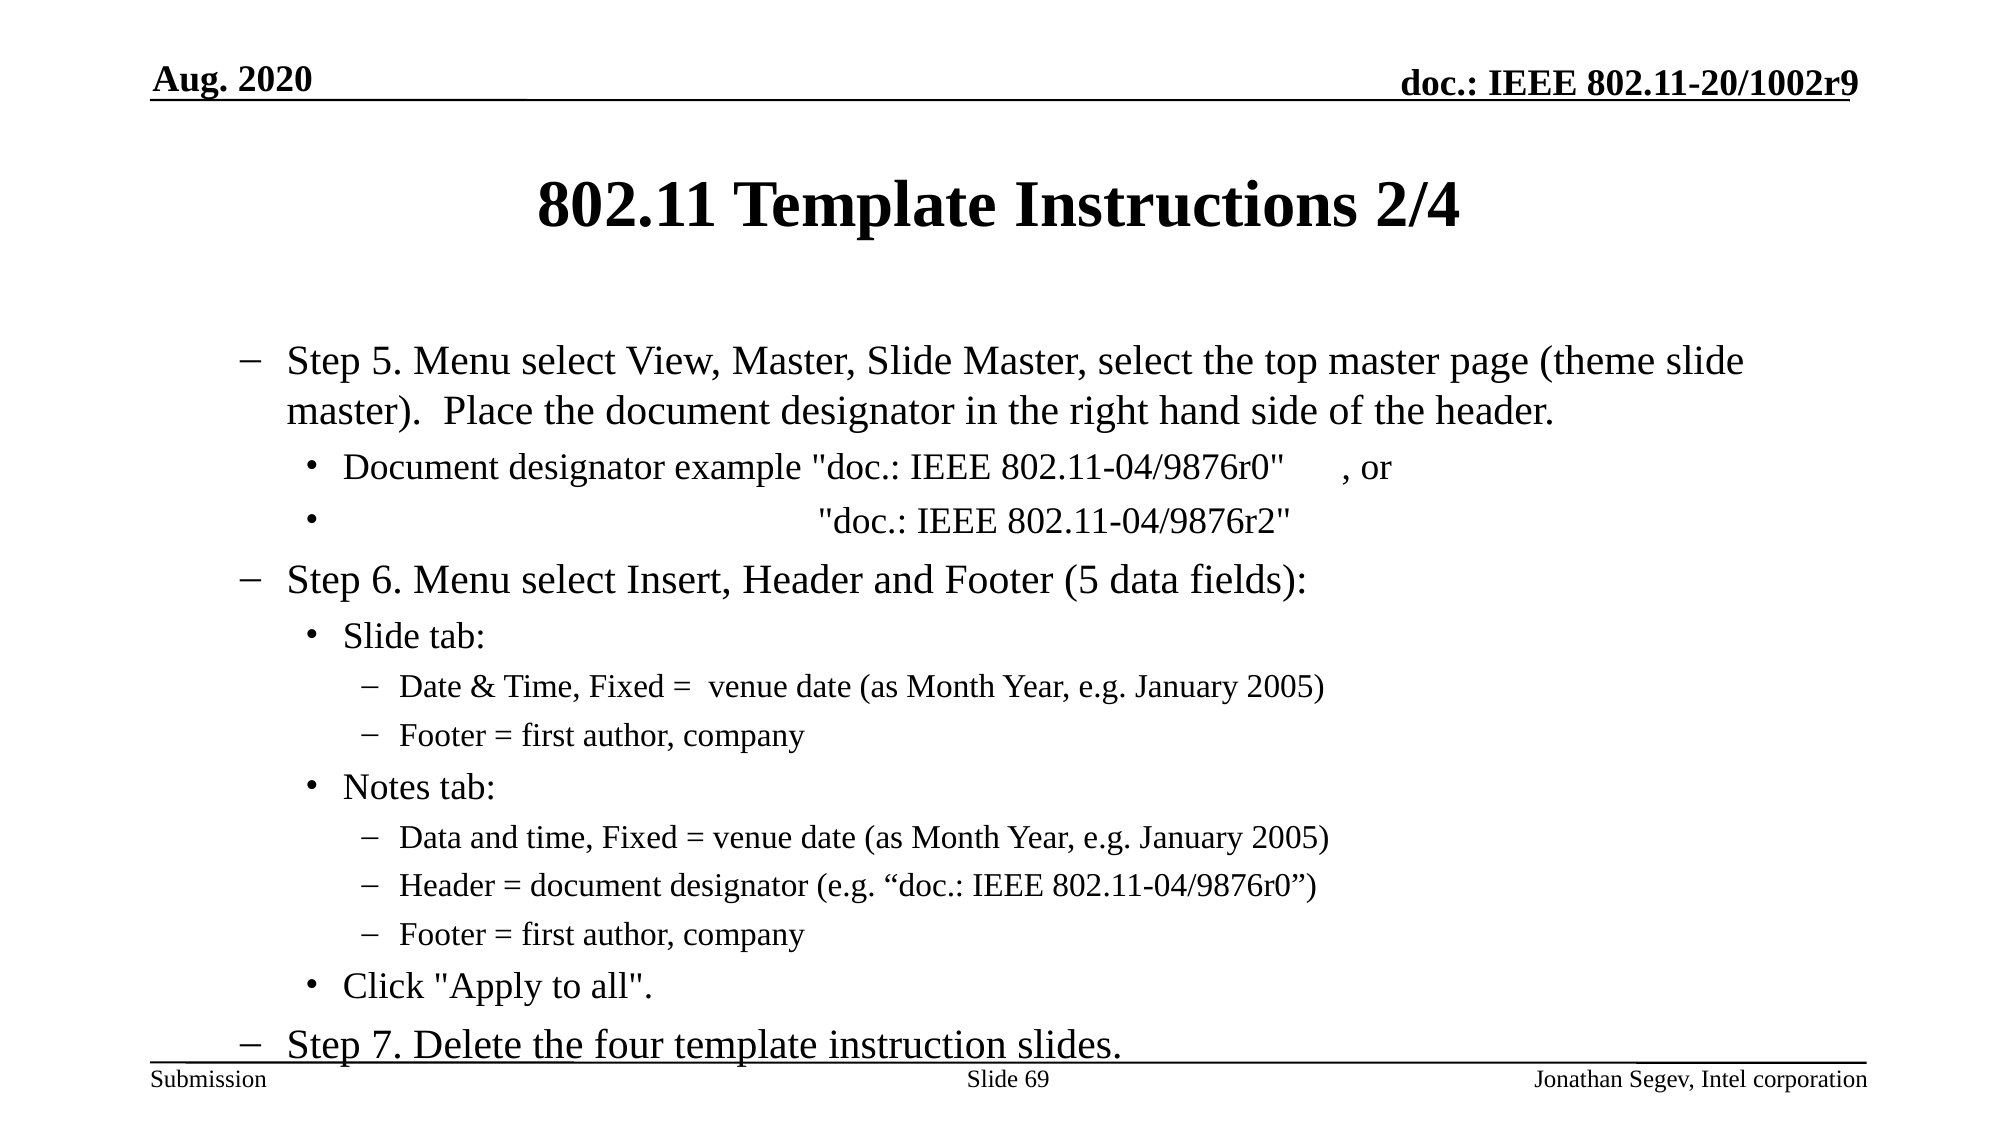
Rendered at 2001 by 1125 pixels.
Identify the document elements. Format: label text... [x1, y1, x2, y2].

footer Jonathan Segev, Intel corporation [1171, 1061, 1869, 1093]
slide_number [152, 54, 563, 100]
list Step 5. Menu select View, Master, Slide Master, select the top master page (theme slide master). Place the document designator in the right hand side of the header. Document designator example "doc.: IEEE 802.11-04/9876r0" , or "doc.: IEEE 802.11-04/9876r2" Step 6. Menu select Insert, Header and Footer (5 data fields): Slide tab: Date & Time, Fixed = venue date (as Month Year, e.g. January 2005) Footer = first author, company Notes tab: Data and time, Fixed = venue date (as Month Year, e.g. January 2005) Header = document designator (e.g. “doc.: IEEE 802.11-04/9876r0”) Footer = first author, company Click "Apply to all". Step 7. Delete the four template instruction slides. [149, 324, 1850, 1000]
title 802.11 Template Instructions 2/4 [149, 112, 1850, 288]
slide_number Slide 69 [950, 1061, 1067, 1123]
